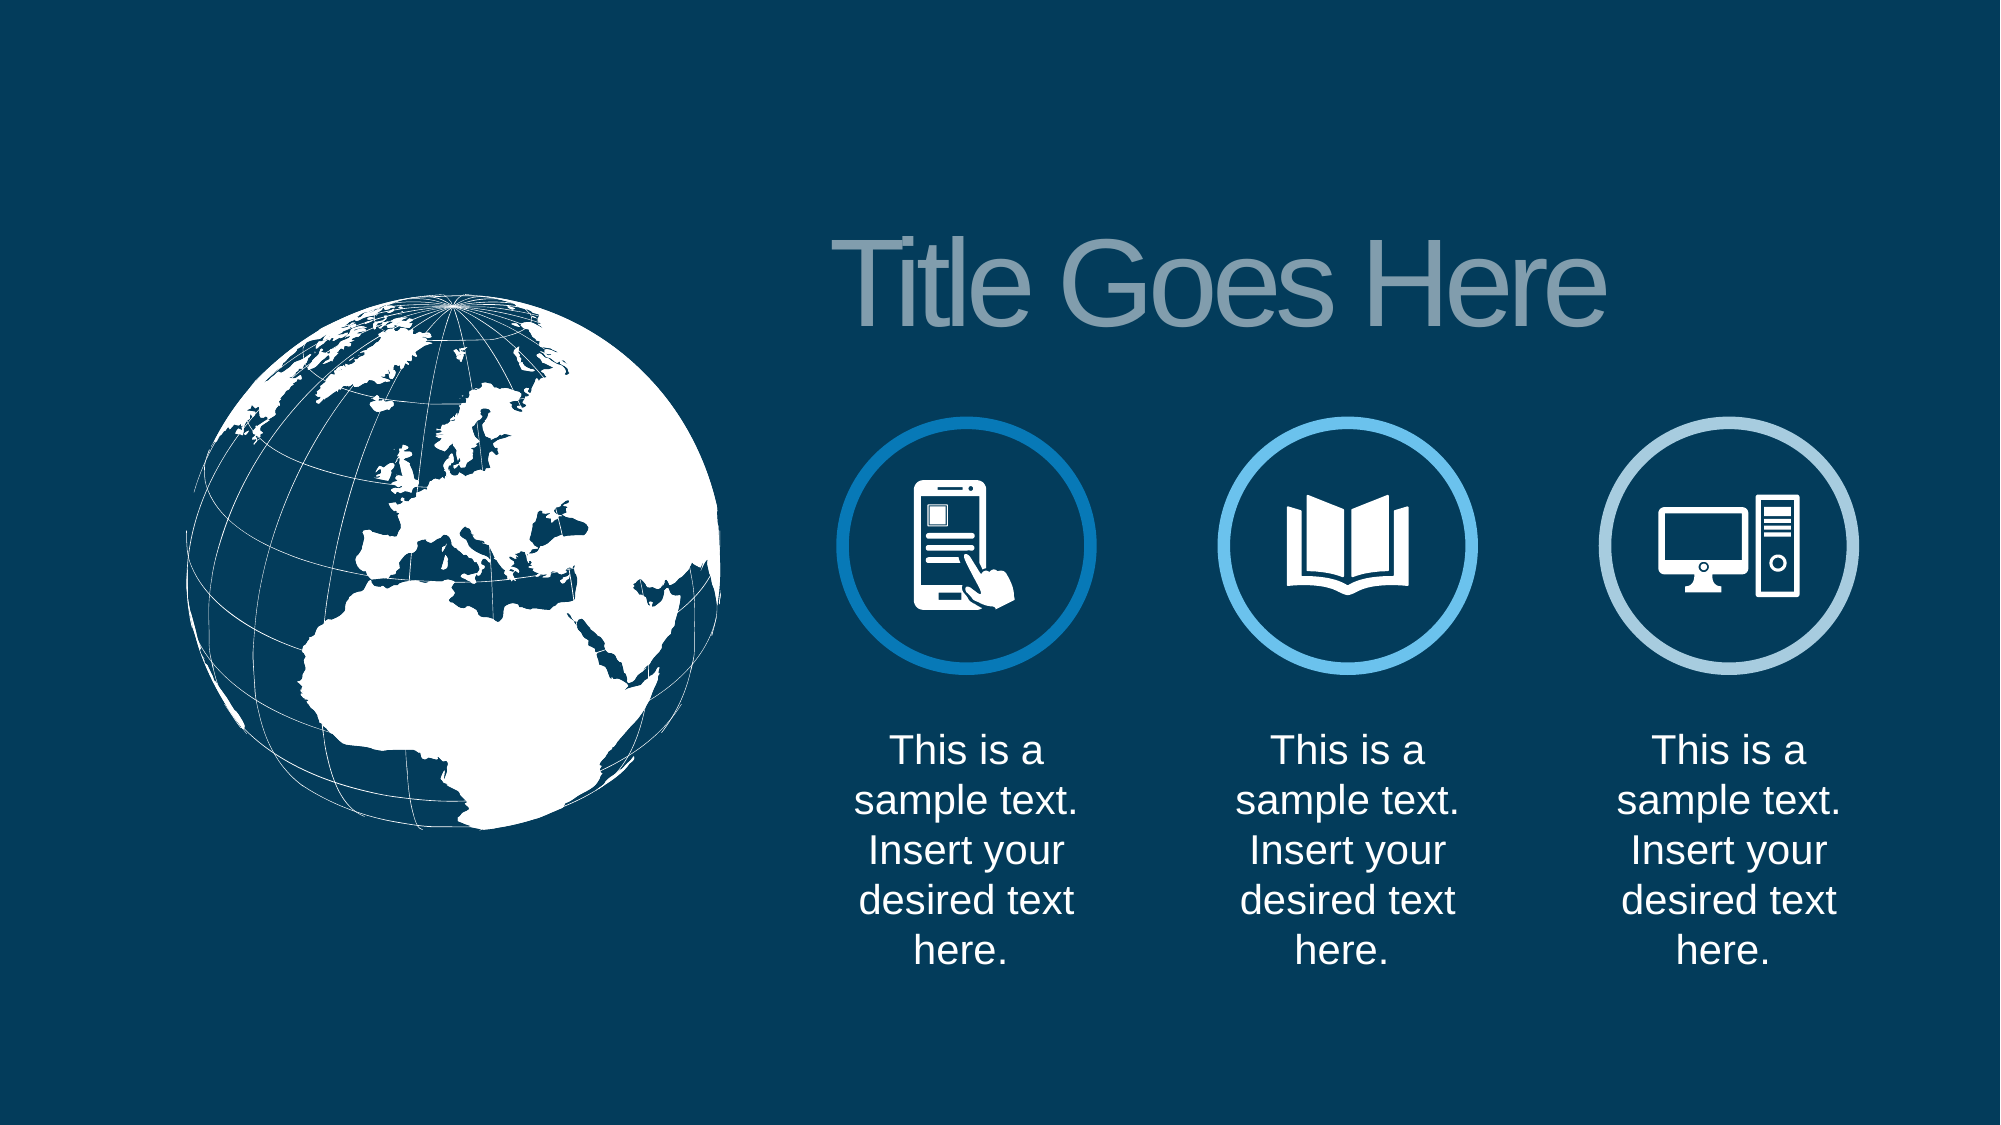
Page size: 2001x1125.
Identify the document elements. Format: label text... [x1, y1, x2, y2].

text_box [842, 422, 1091, 669]
text_box This is a sample text. Insert your desired text here. [814, 715, 1119, 981]
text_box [1604, 422, 1853, 669]
text_box This is a sample text. Insert your desired text here. [1195, 715, 1500, 981]
text_box Title Goes Here [814, 194, 1772, 359]
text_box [167, 294, 722, 831]
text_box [1223, 422, 1472, 669]
text_box This is a sample text. Insert your desired text here. [1576, 715, 1882, 981]
